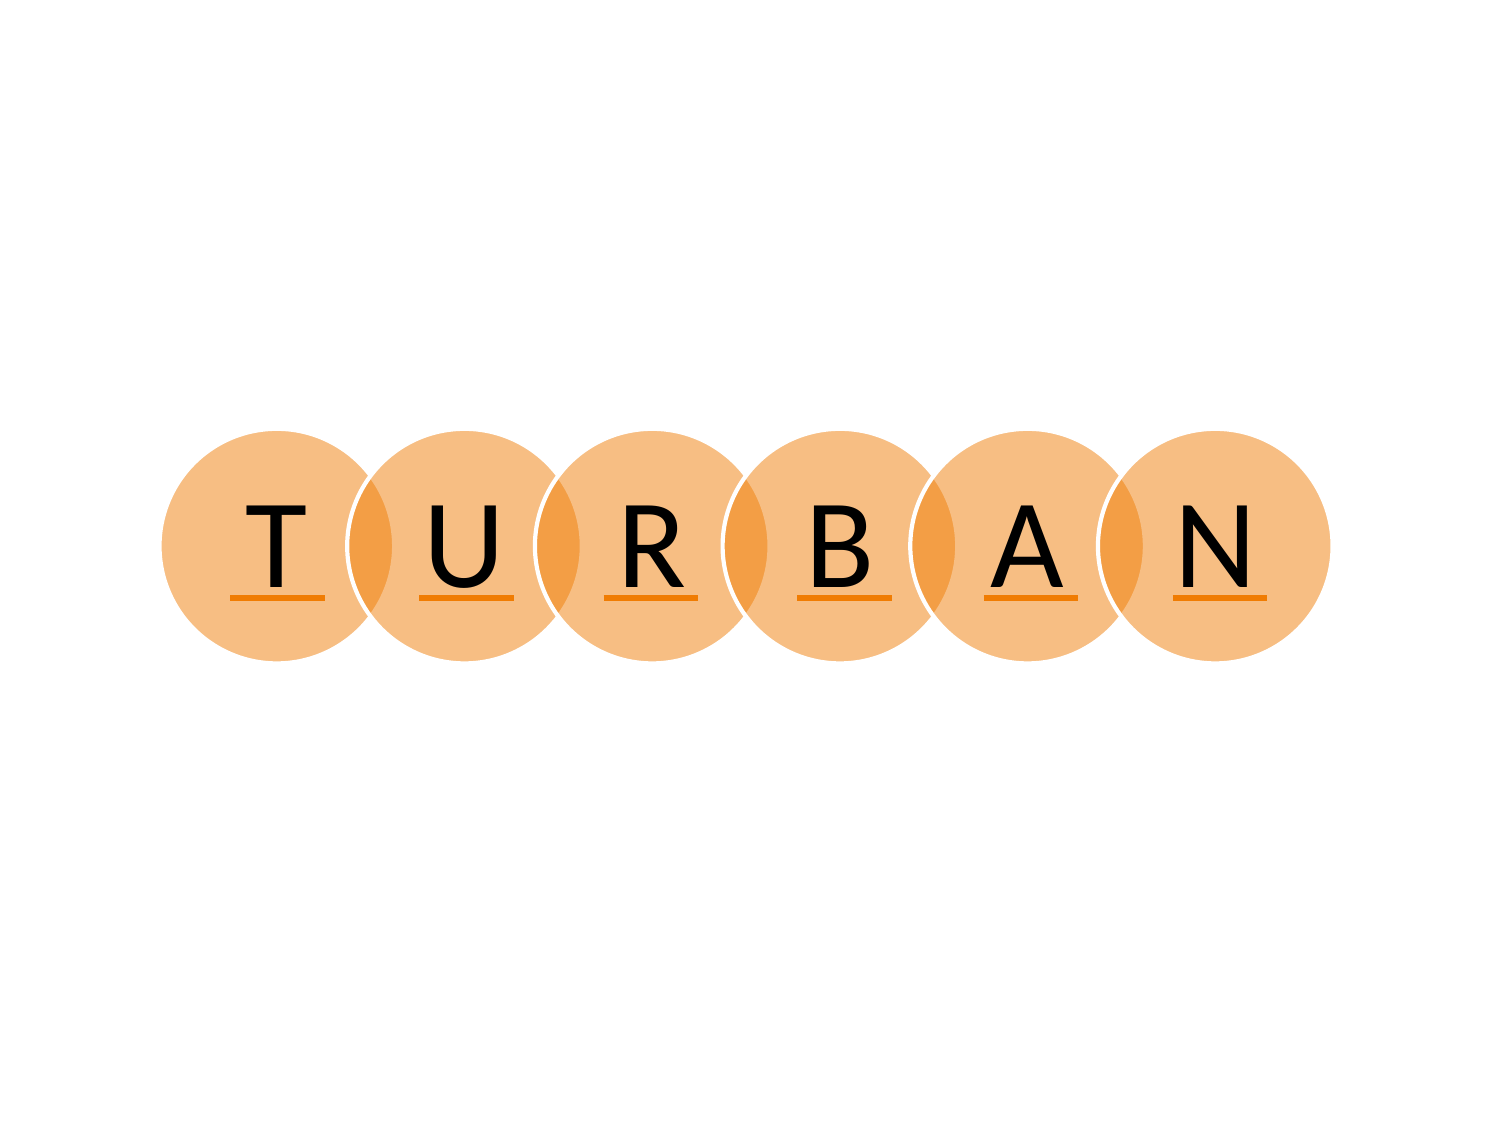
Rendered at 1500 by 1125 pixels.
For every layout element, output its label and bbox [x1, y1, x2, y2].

text_box [159, 207, 1333, 885]
